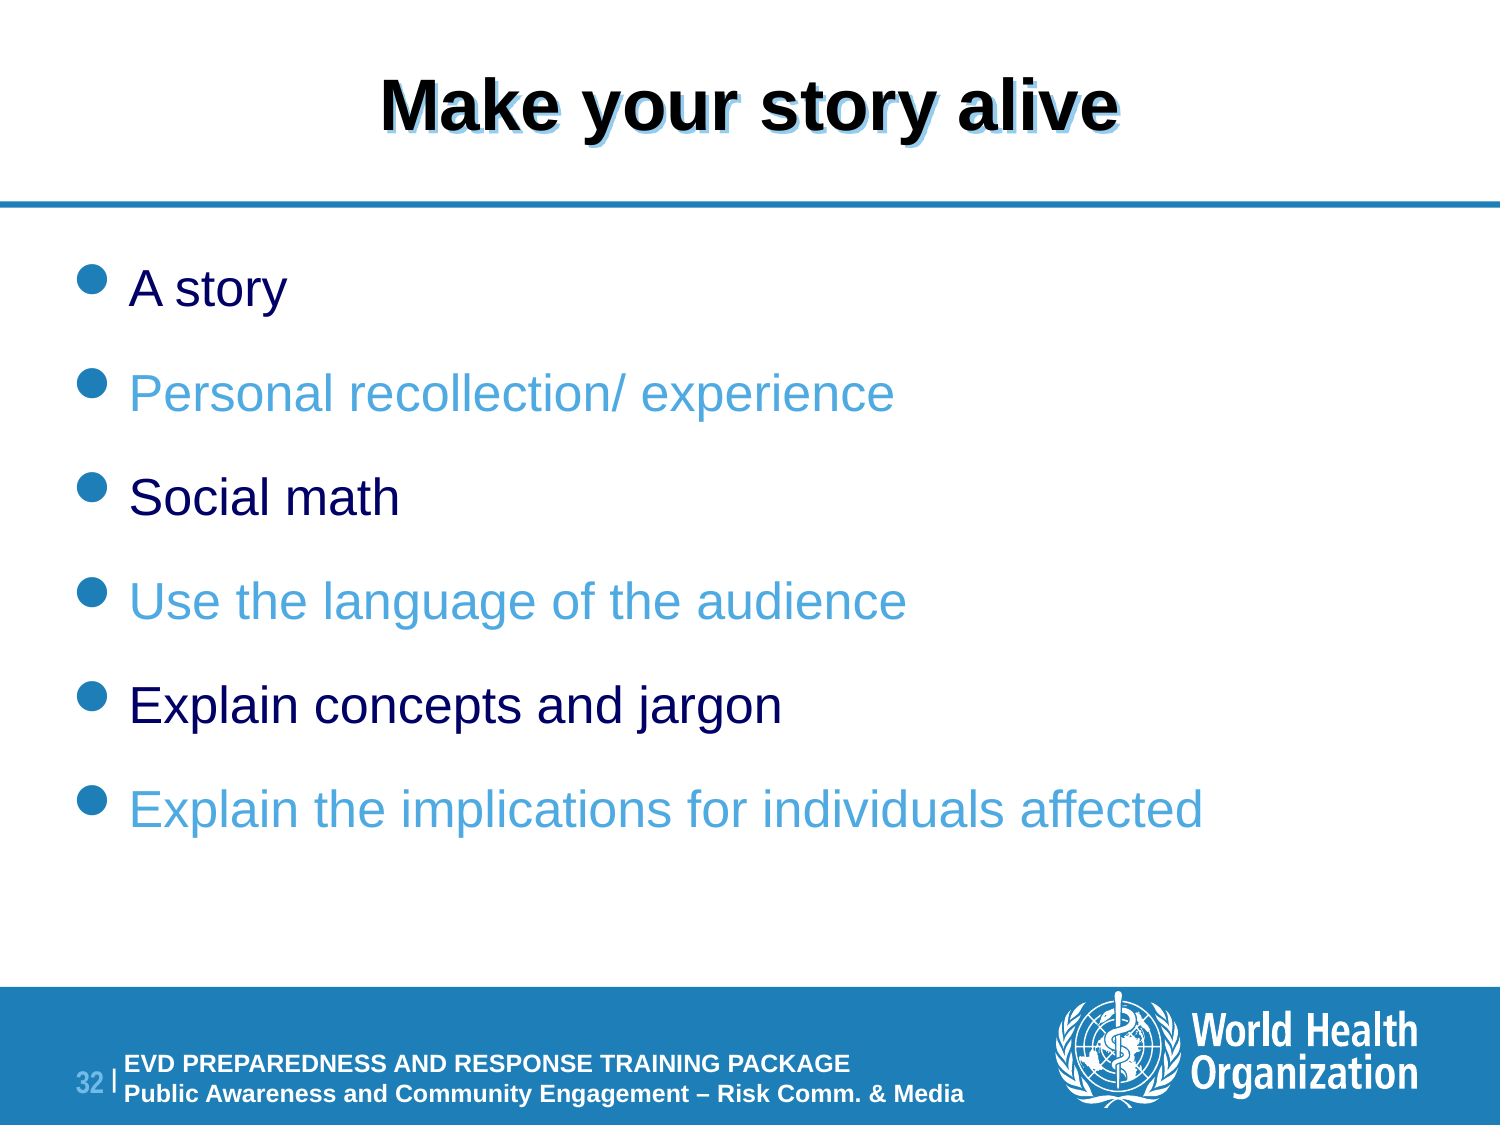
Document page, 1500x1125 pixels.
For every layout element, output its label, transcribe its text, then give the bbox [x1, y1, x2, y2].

list A story Personal recollection/ experience Social math Use the language of the audience Explain concepts and jargon Explain the implications for individuals affected [72, 254, 1433, 1012]
title Make your story alive [0, 0, 1500, 204]
